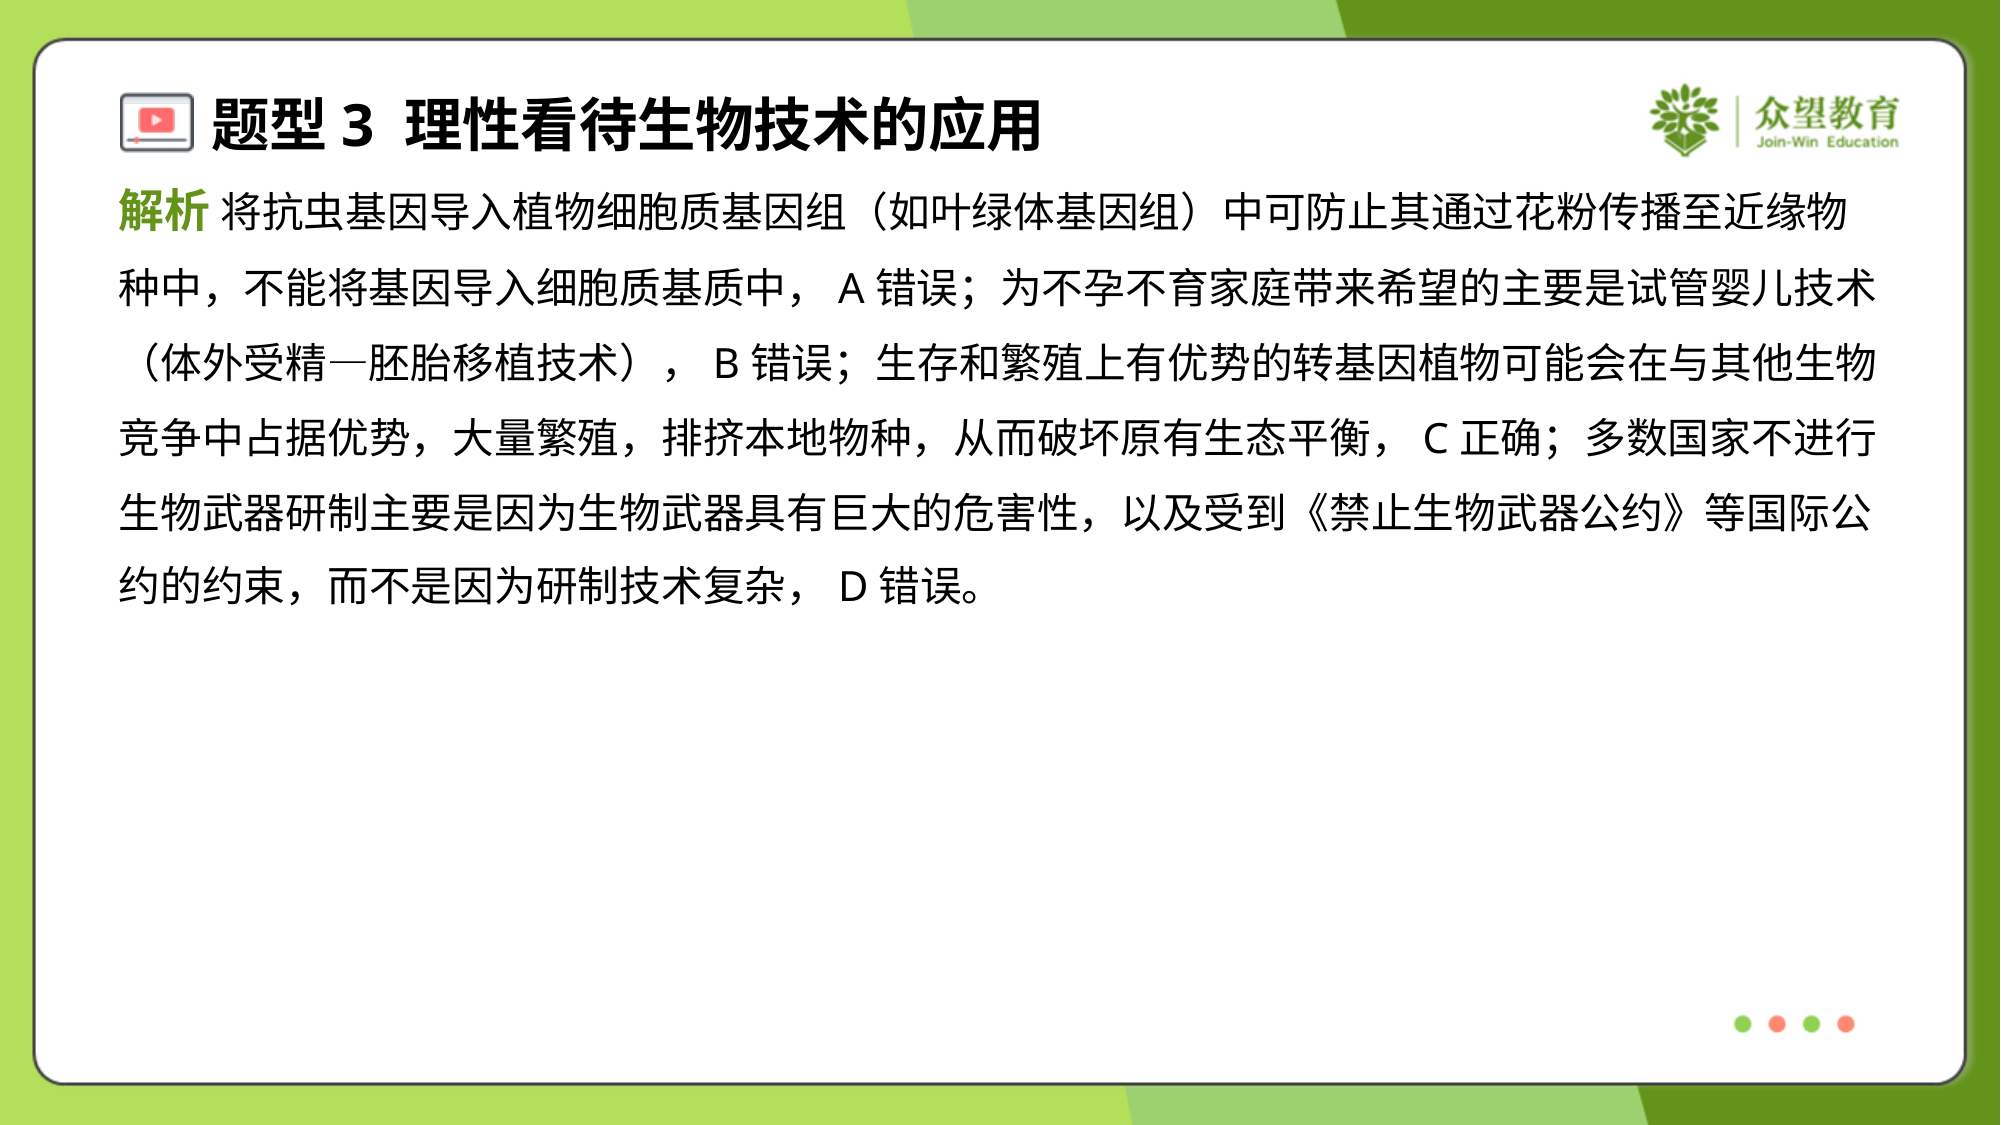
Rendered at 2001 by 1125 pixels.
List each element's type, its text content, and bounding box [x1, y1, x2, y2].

text_box 解析 将抗虫基因导入植物细胞质基因组（如叶绿体基因组）中可防止其通过花粉传播至近缘物 种中，不能将基因导入细胞质基质中，A错误；为不孕不育家庭带来希望的主要是试管婴儿技术 （体外受精—胚胎移植技术），B错误；生存和繁殖上有优势的转基因植物可能会在与其他生物 竞争中占据优势，大量繁殖，排挤本地物种，从而破坏原有生态平衡，C正确；多数国家不进行 生物武器研制主要是因为生物武器具有巨大的危害性，以及受到《禁止生物武器公约》等国际公 约的约束，而不是因为研制技术复杂，D错误。 [118, 159, 1883, 602]
picture [0, 0, 2000, 1125]
